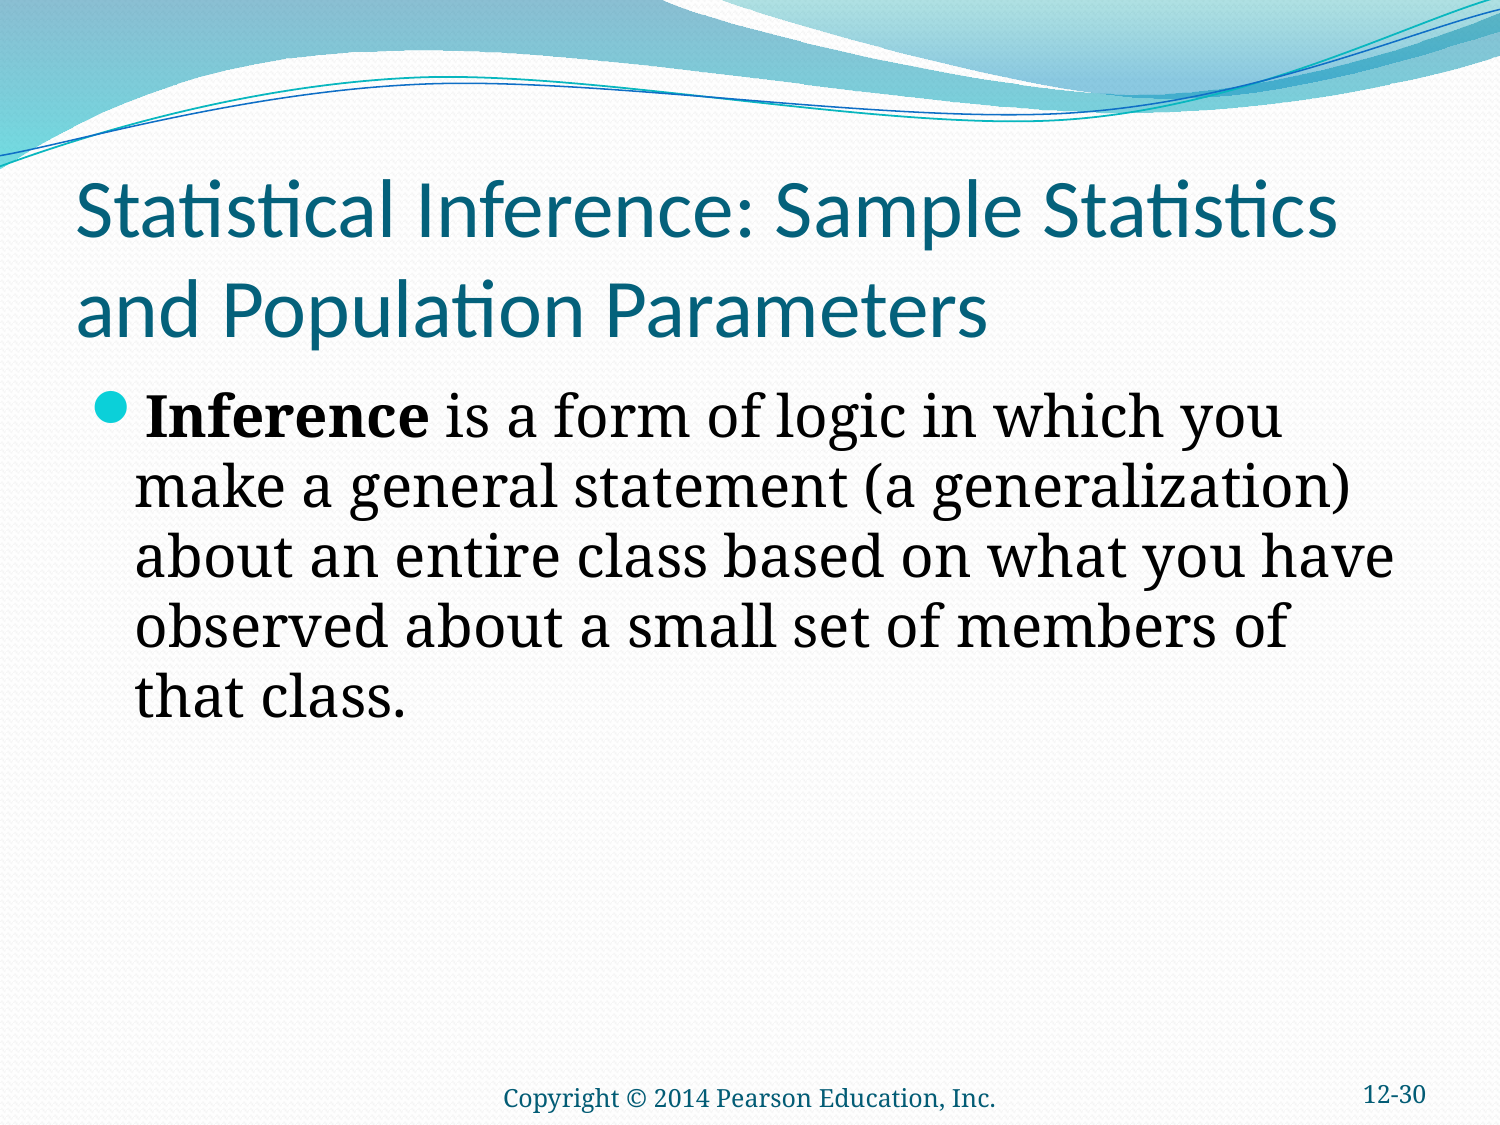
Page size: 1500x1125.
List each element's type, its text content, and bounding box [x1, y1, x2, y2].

title Statistical Inference: Sample Statistics and Population Parameters [74, 166, 1426, 355]
list Inference is a form of logic in which you make a general statement (a generalization) about an entire class based on what you have observed about a small set of members of that class. [74, 371, 1426, 1092]
